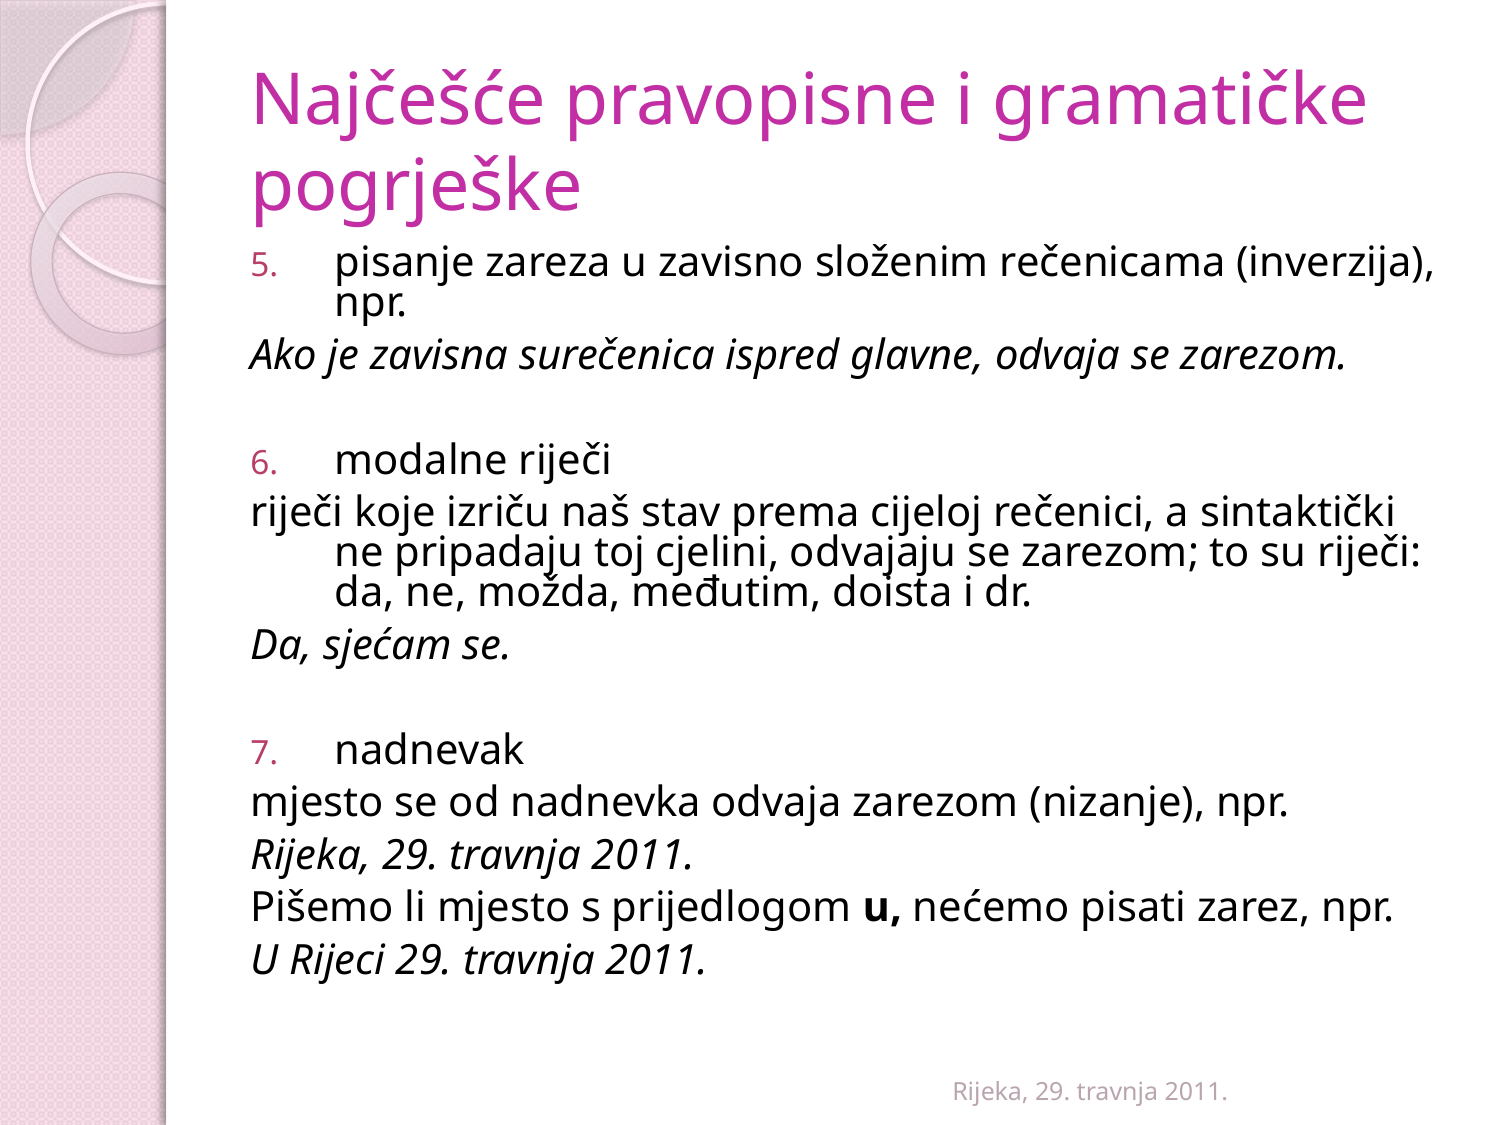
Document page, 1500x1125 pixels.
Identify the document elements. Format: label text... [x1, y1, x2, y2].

title Najčešće pravopisne i gramatičke pogrješke [235, 45, 1466, 233]
list pisanje zareza u zavisno složenim rečenicama (inverzija), npr. Ako je zavisna surečenica ispred glavne, odvaja se zarezom. modalne riječi riječi koje izriču naš stav prema cijeloj rečenici, a sintaktički ne pripadaju toj cjelini, odvajaju se zarezom; to su riječi: da, ne, možda, međutim, doista i dr. Da, sjećam se. nadnevak mjesto se od nadnevka odvaja zarezom (nizanje), npr. Rijeka, 29. travnja 2011. Pišemo li mjesto s prijedlogom u, nećemo pisati zarez, npr. U Rijeci 29. travnja 2011. [235, 237, 1466, 1026]
footer Rijeka, 29. travnja 2011. [937, 1034, 1413, 1113]
